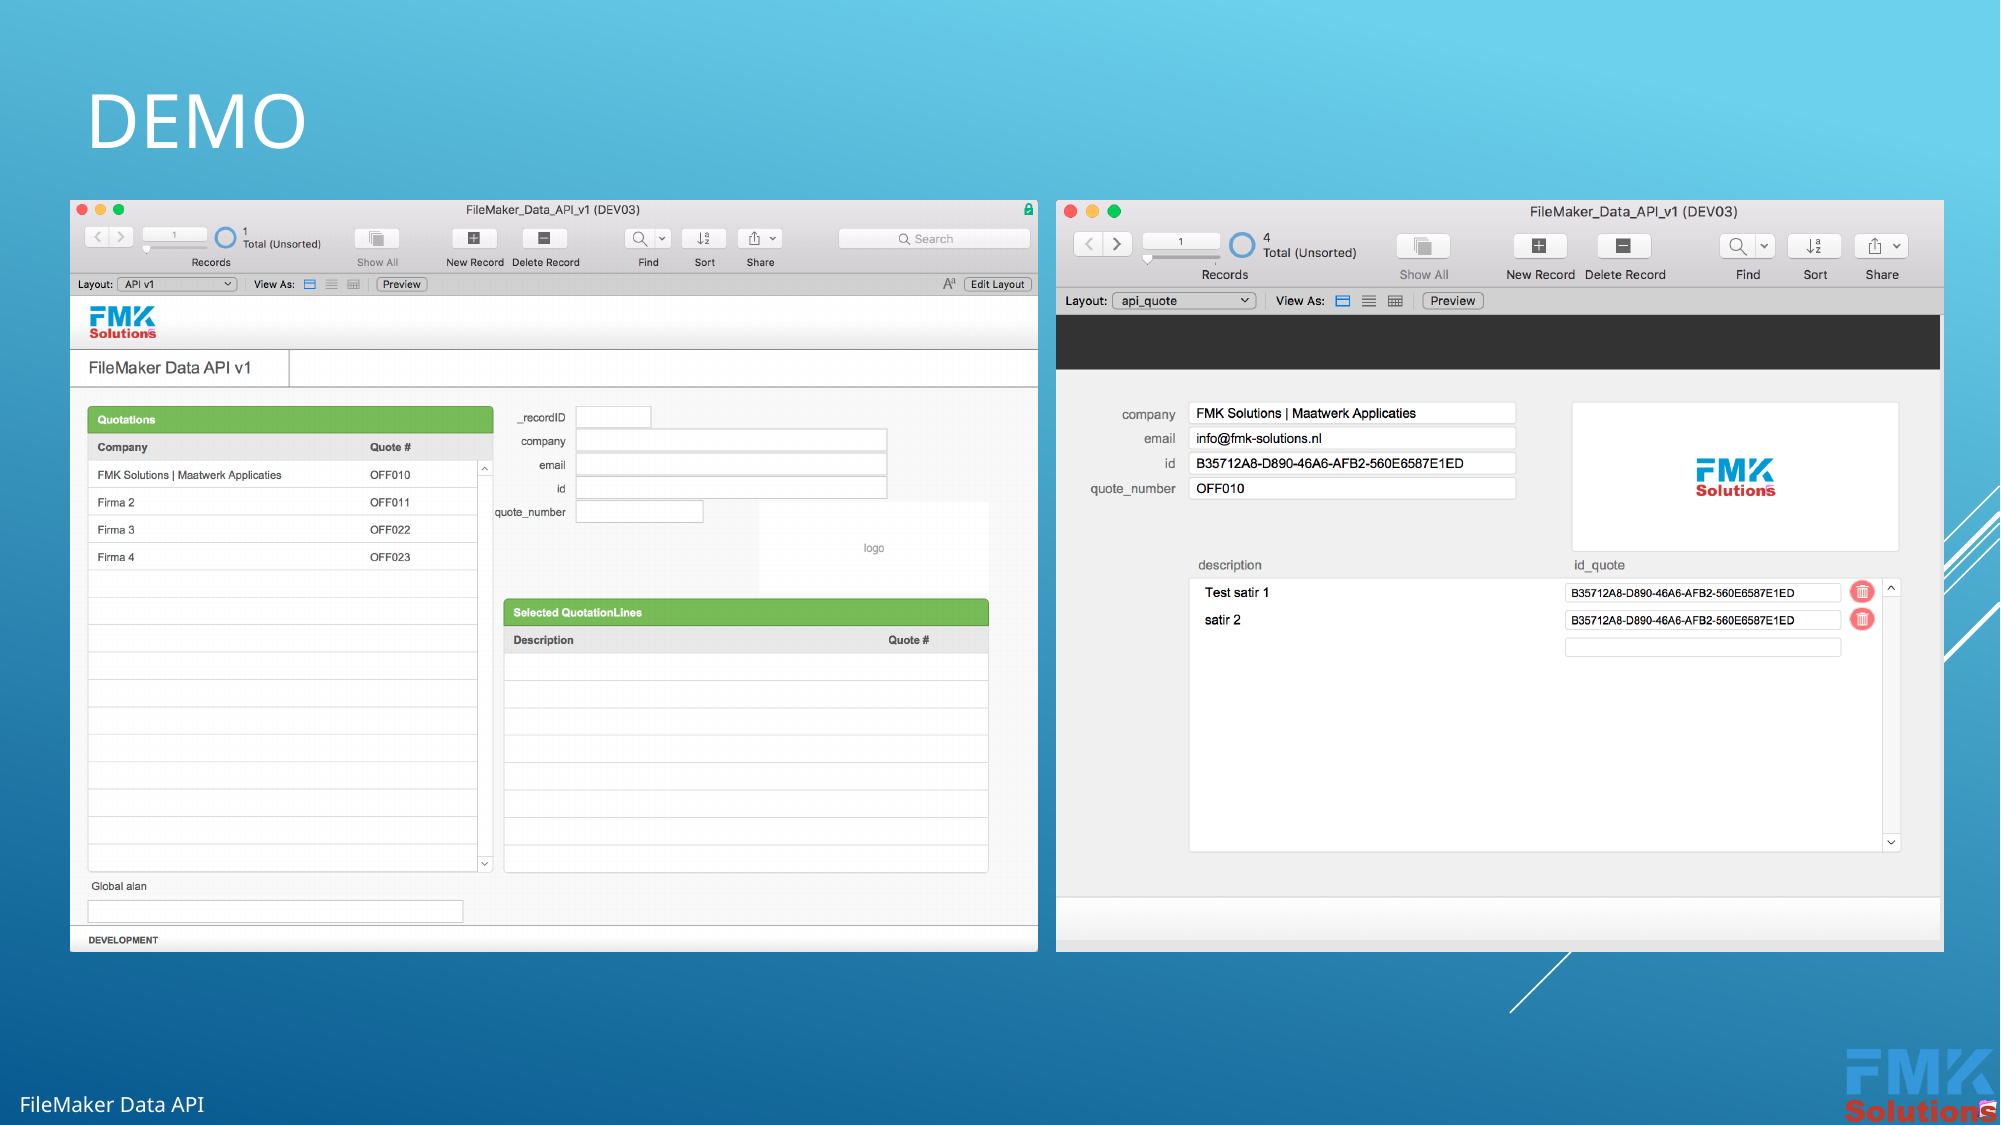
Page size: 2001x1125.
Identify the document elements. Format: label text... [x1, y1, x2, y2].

text_box FileMaker Data API [4, 1084, 220, 1125]
picture [1056, 200, 1944, 953]
title DEMO [70, 55, 1978, 183]
picture [70, 200, 1038, 953]
picture [1840, 1046, 2000, 1125]
